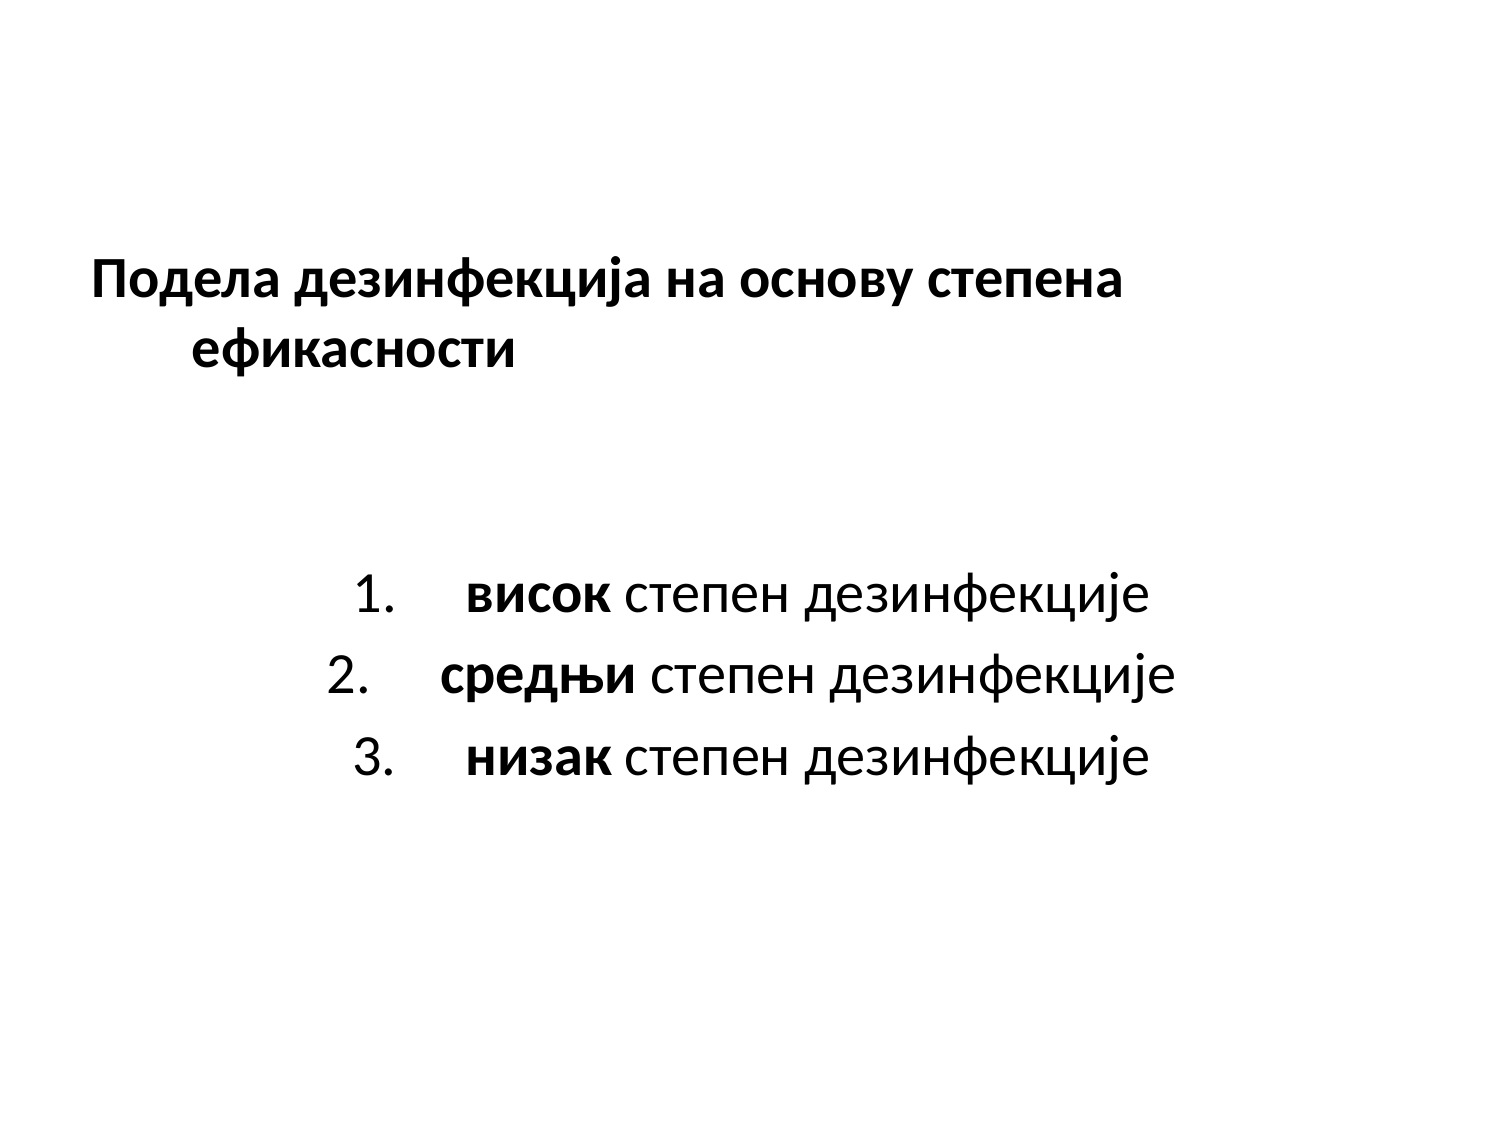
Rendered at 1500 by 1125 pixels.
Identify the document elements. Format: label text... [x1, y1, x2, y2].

subtitle Подела дезинфекција на основу степена ефикасности висок степен дезинфекције средњи степен дезинфекције низак степен дезинфекције [76, 231, 1427, 975]
